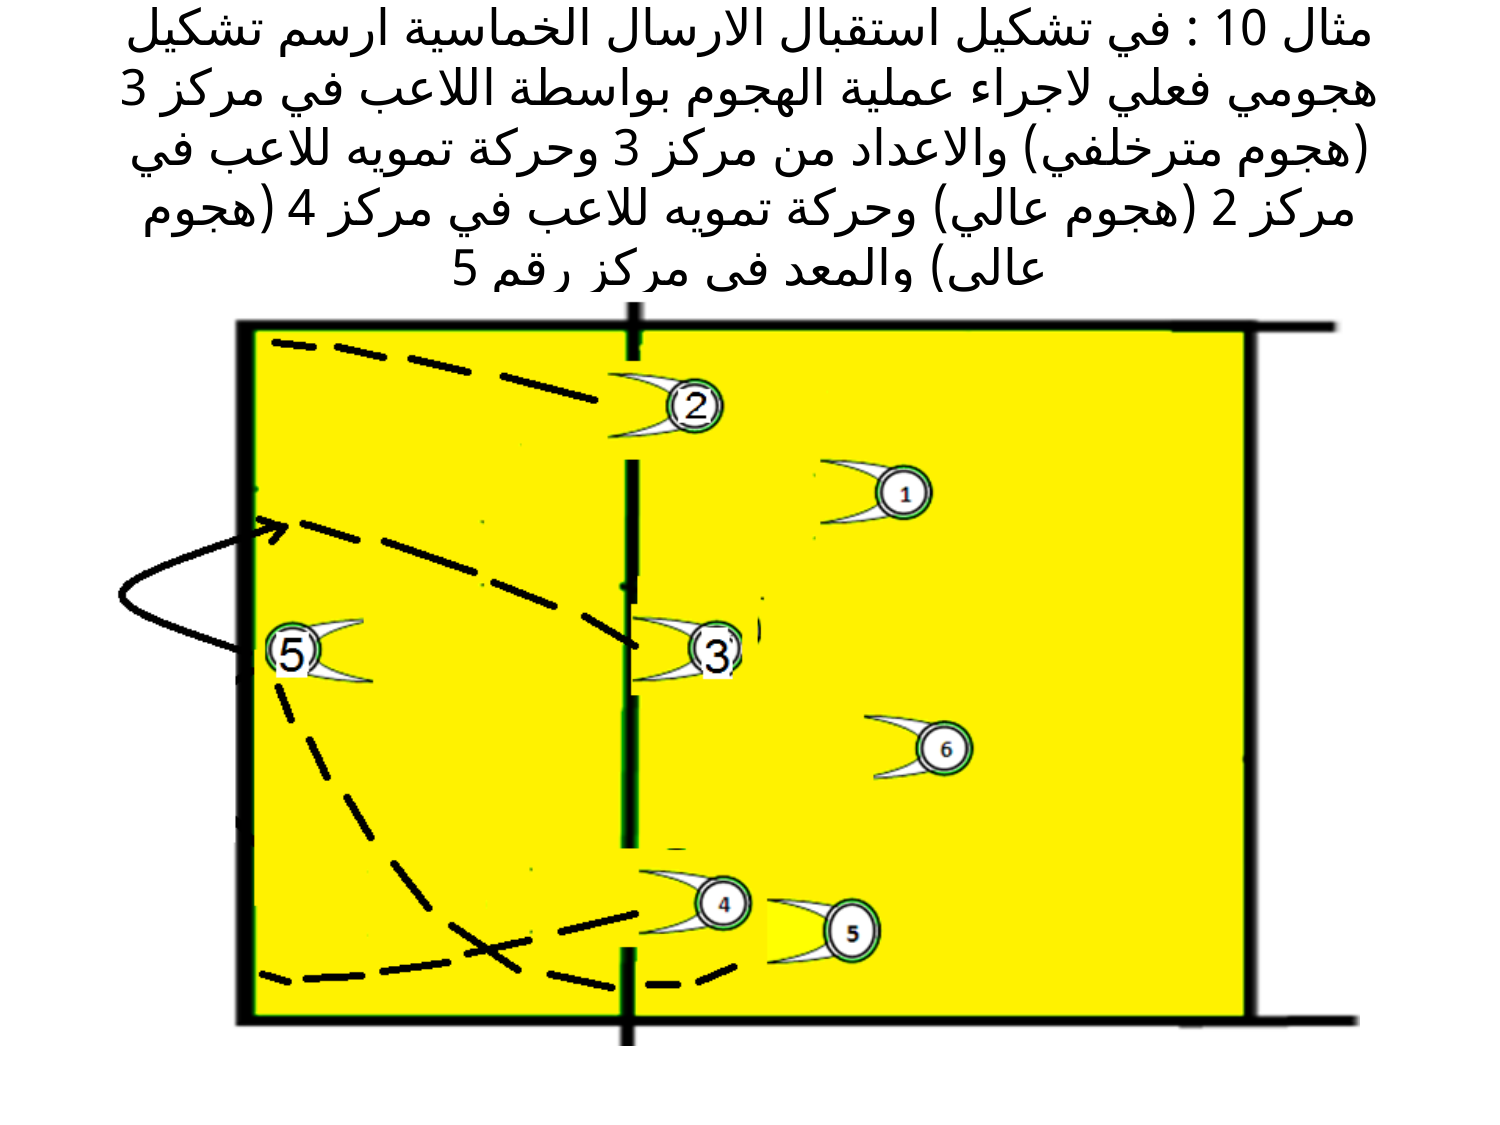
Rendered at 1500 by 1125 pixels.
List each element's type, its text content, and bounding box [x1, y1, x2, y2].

picture [70, 292, 1360, 1047]
title مثال 10 : في تشكيل استقبال الارسال الخماسية ارسم تشكيل هجومي فعلي لاجراء عملية الهجوم بواسطة اللاعب في مركز 3 (هجوم مترخلفي) والاعداد من مركز 3 وحركة تمويه للاعب في مركز 2 (هجوم عالي) وحركة تمويه للاعب في مركز 4 (هجوم عالي) والمعد في مركز رقم 5 [75, 45, 1425, 247]
